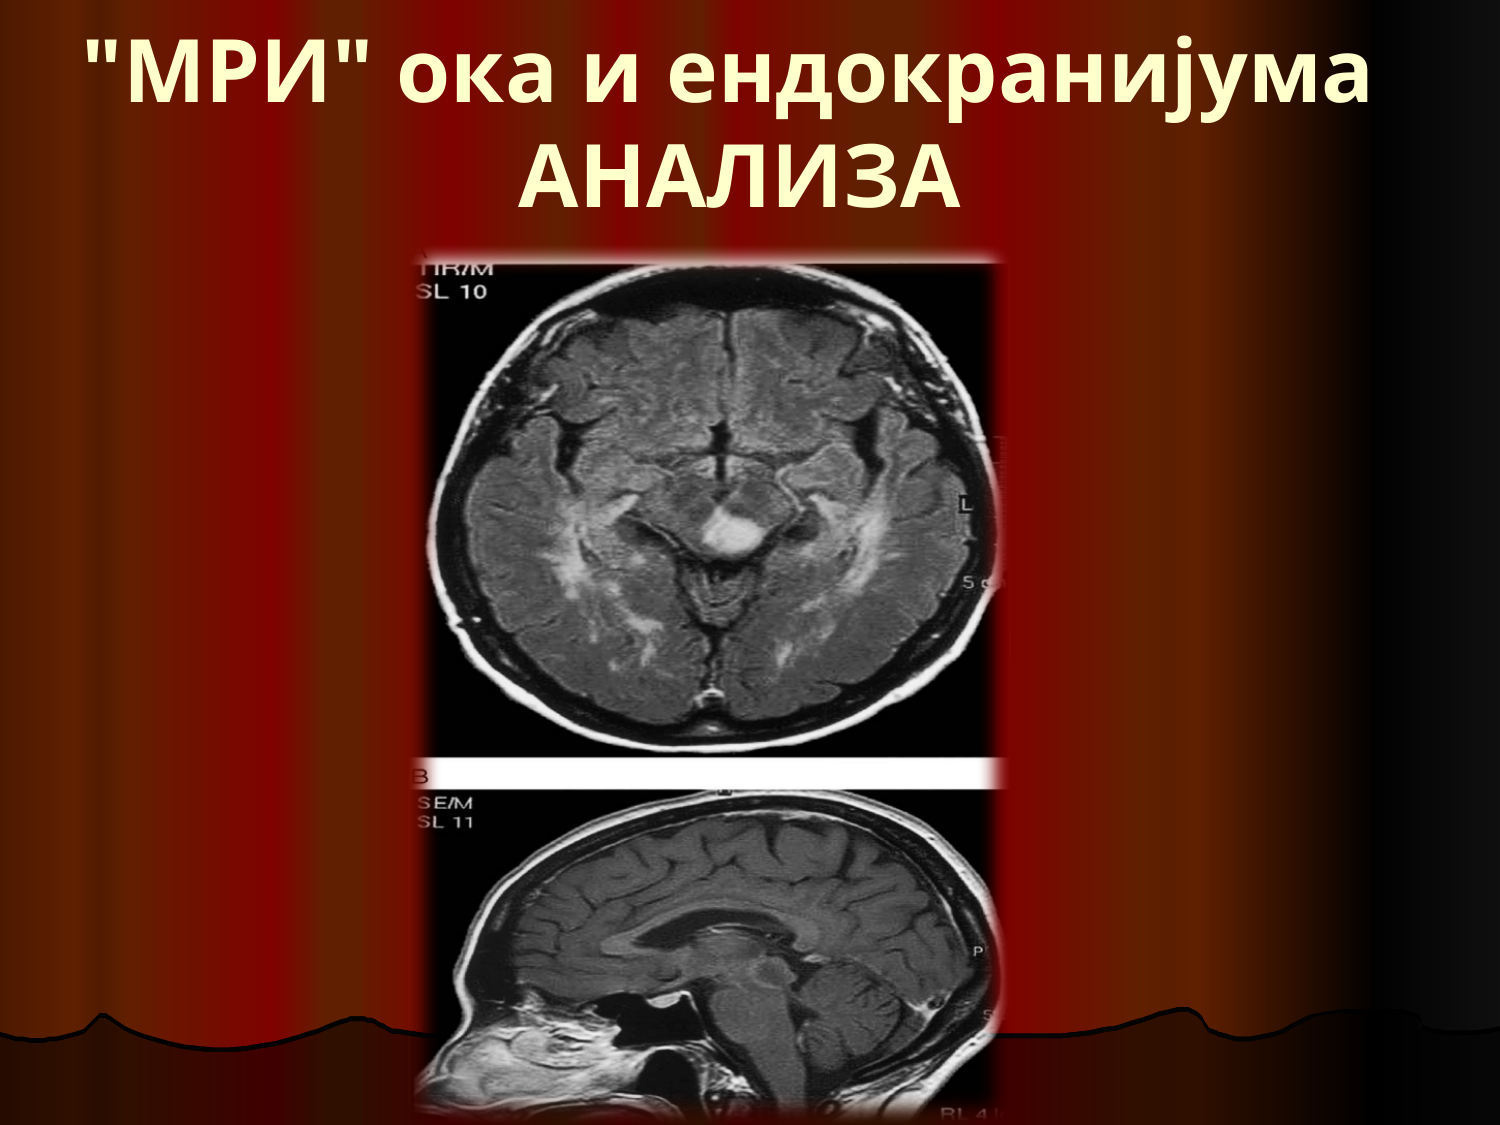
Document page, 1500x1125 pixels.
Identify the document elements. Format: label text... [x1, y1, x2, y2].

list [407, 243, 1012, 1125]
title "MРИ" ока и ендокранијума АНАЛИЗА [64, 30, 1416, 209]
